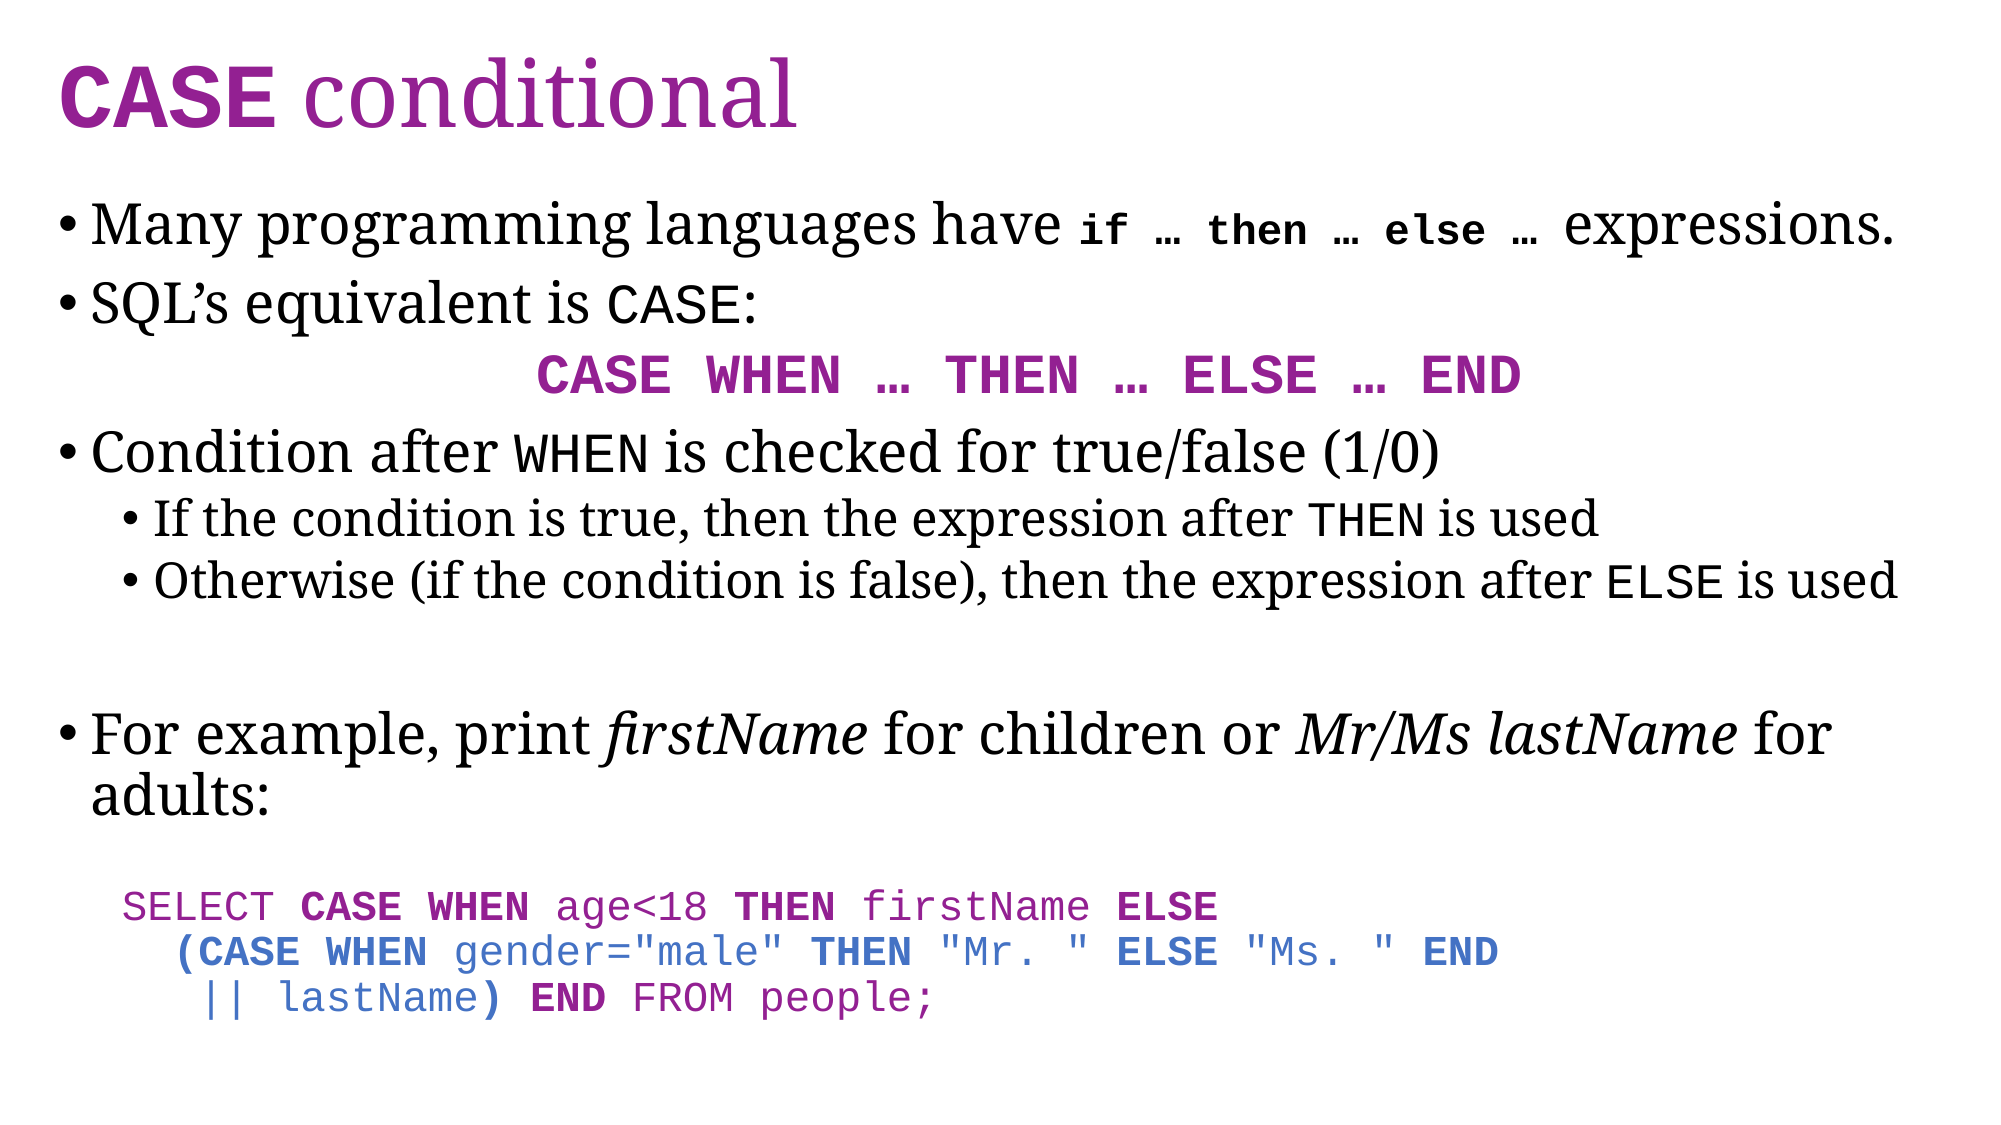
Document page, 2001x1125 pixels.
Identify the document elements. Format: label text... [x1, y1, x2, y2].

list Many programming languages have if … then … else … expressions. SQL’s equivalent is CASE: CASE WHEN … THEN … ELSE … END Condition after WHEN is checked for true/false (1/0) If the condition is true, then the expression after THEN is used Otherwise (if the condition is false), then the expression after ELSE is used For example, print firstName for children or Mr/Ms lastName for adults: SELECT CASE WHEN age<18 THEN firstName ELSE (CASE WHEN gender="male" THEN "Mr. " ELSE "Ms. " END || lastName) END FROM people; [43, 188, 1953, 1106]
title CASE conditional [43, 25, 1953, 171]
